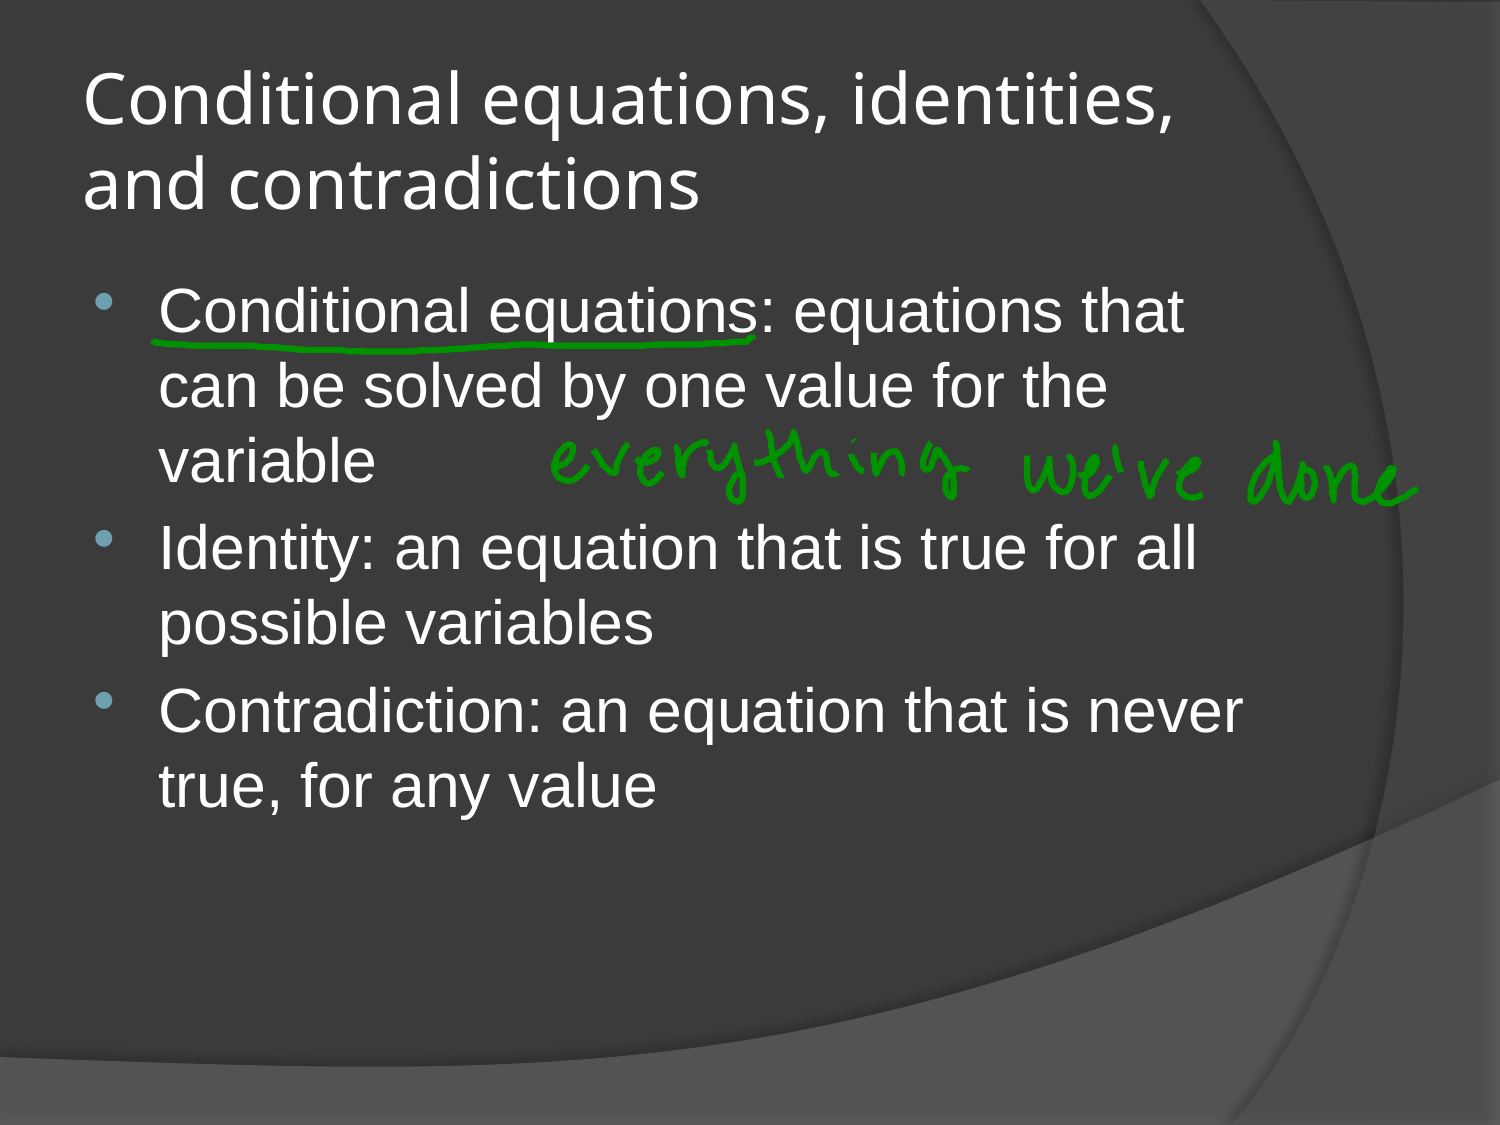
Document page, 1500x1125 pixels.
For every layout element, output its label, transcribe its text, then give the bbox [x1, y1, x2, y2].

text_box [151, 336, 754, 353]
text_box [1249, 442, 1316, 503]
title Conditional equations, identities, and contradictions [75, 45, 1300, 233]
list Conditional equations: equations that can be solved by one value for the variable Identity: an equation that is true for all possible variables Contradiction: an equation that is never true, for any value [75, 262, 1300, 1005]
text_box [767, 430, 776, 456]
text_box [872, 450, 905, 475]
text_box [754, 431, 838, 475]
text_box [922, 442, 969, 499]
text_box [593, 443, 630, 474]
text_box [1178, 459, 1204, 499]
text_box [553, 443, 589, 482]
text_box [708, 444, 744, 503]
text_box [635, 449, 664, 485]
text_box [1140, 459, 1169, 497]
text_box [1114, 446, 1122, 473]
text_box [676, 441, 709, 476]
text_box [850, 454, 864, 472]
text_box [775, 466, 782, 479]
text_box [1079, 456, 1111, 497]
text_box [1026, 454, 1075, 493]
text_box [1325, 464, 1419, 505]
